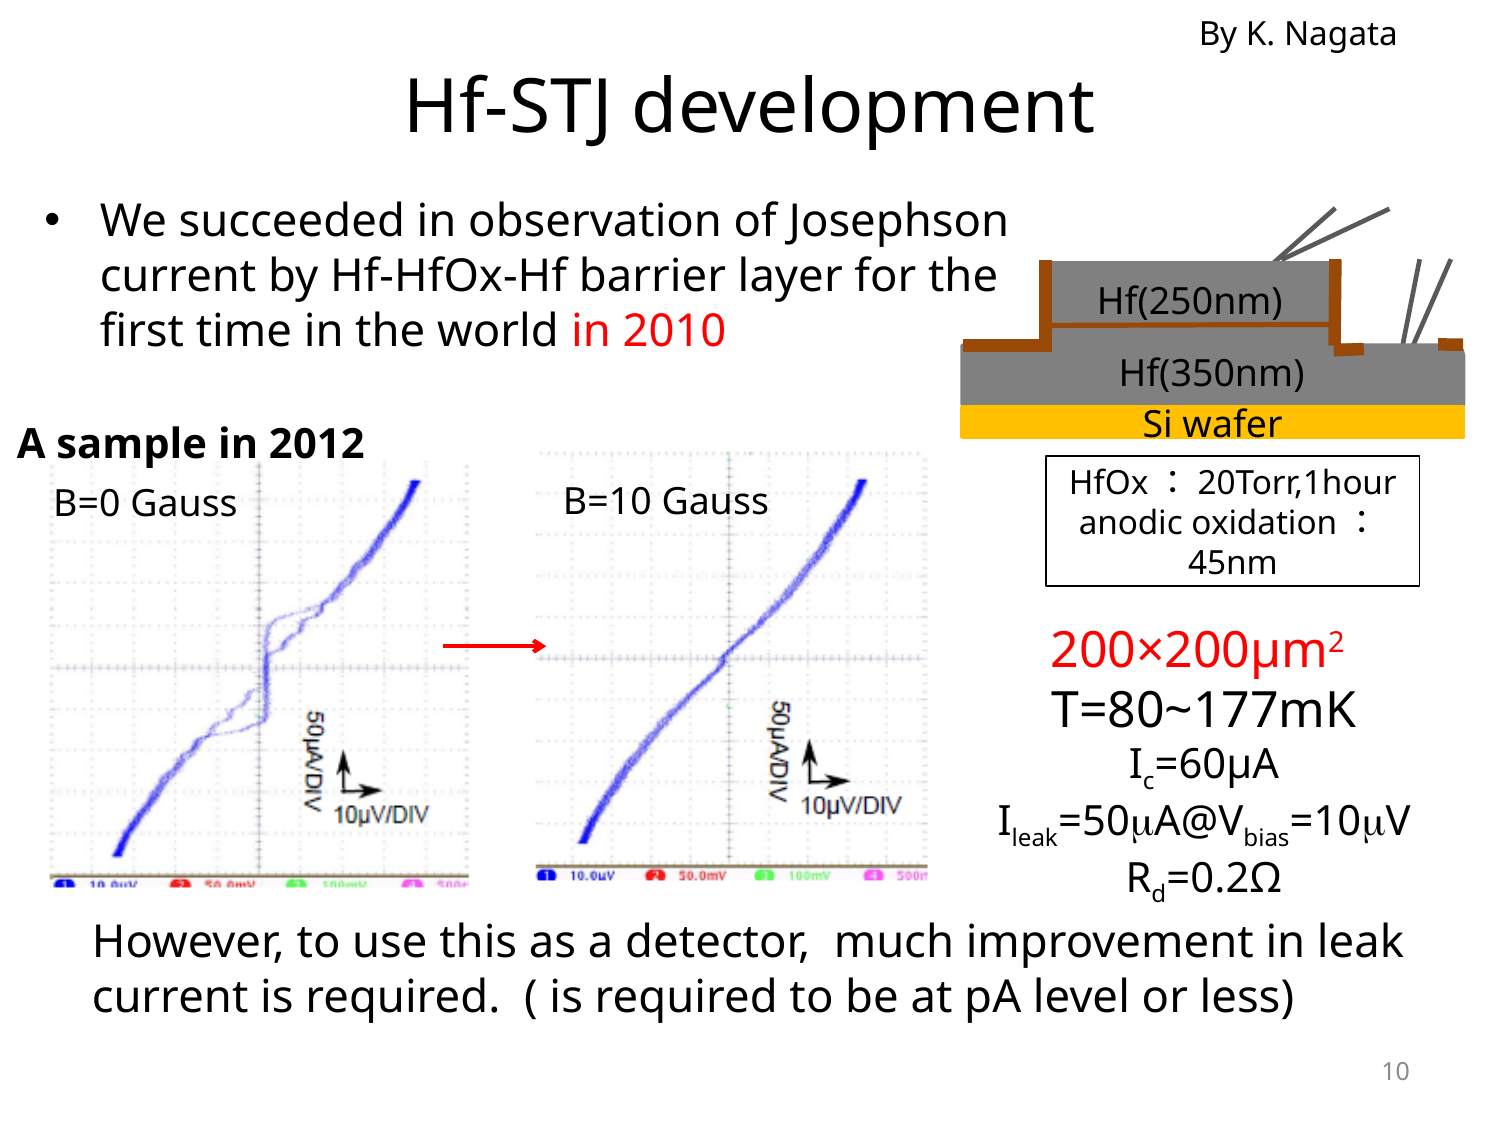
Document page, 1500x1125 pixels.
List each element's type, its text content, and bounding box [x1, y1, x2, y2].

slide_number 10 [1074, 1042, 1425, 1103]
text_box A sample in 2012 [2, 408, 380, 474]
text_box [962, 207, 1464, 438]
list We succeeded in observation of Josephson current by Hf-HfOx-Hf barrier layer for the first time in the world in 2010 [29, 183, 1027, 381]
text_box By K. Nagata [1114, 4, 1483, 60]
text_box 200×200μm2 T=80~177mK Ic=60μA Ileak=50A@Vbias=10V Rd=0.2Ω [962, 609, 1446, 916]
text_box HfOx：20Torr,1hour anodic oxidation：45nm [1044, 454, 1422, 588]
picture [24, 445, 963, 918]
title Hf-STJ development [75, 45, 1425, 161]
